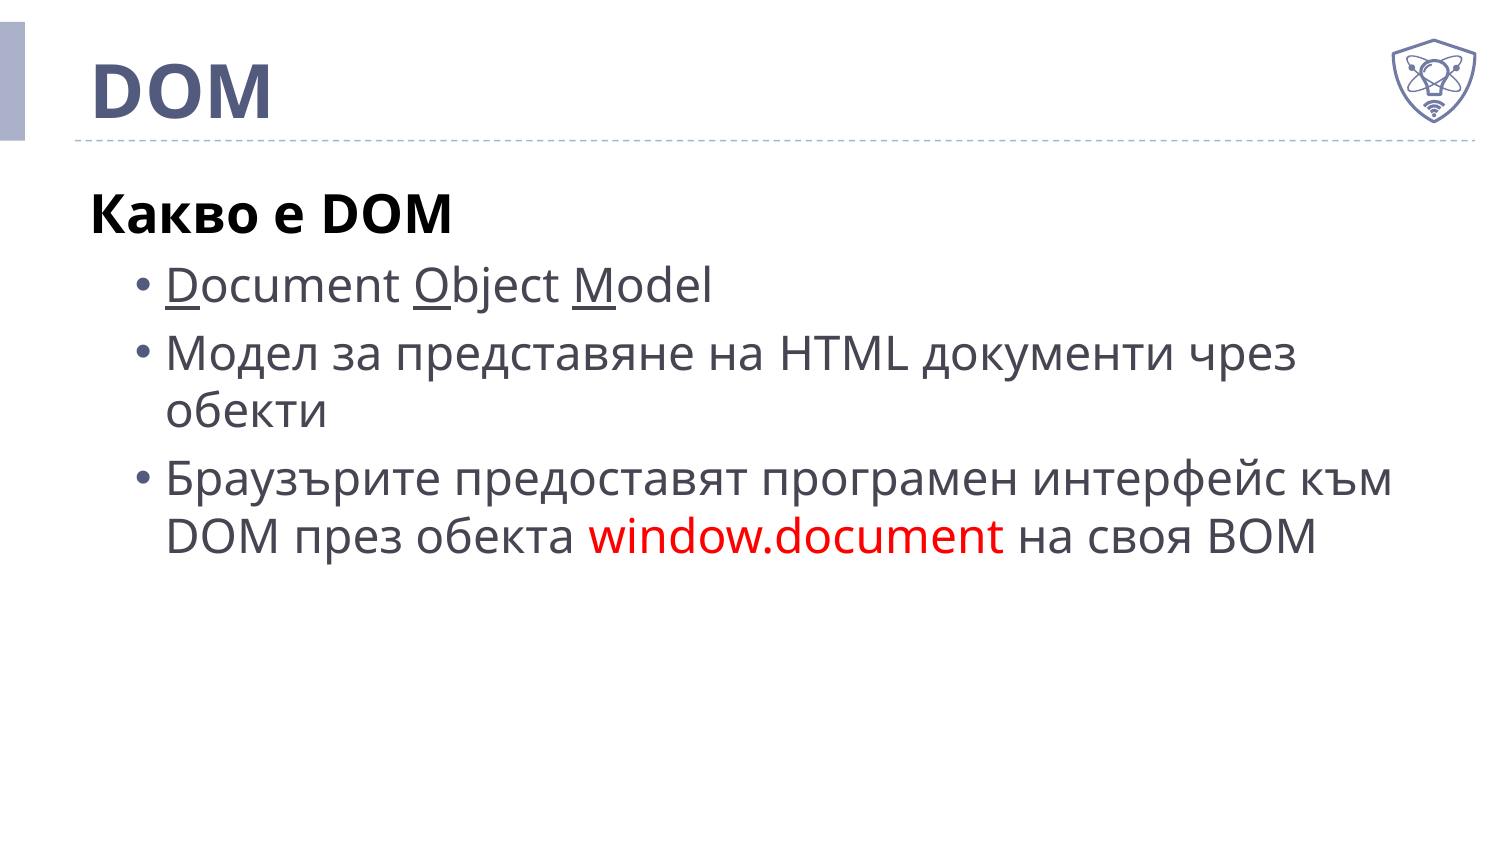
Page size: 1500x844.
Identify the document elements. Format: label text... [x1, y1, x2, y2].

list Какво е DOM Document Object Model Модел за представяне на HTML документи чрез обекти Браузърите предоставят програмен интерфейс към DOM през обекта window.document на своя BOM [75, 171, 1475, 835]
title DOM [75, 18, 1475, 141]
